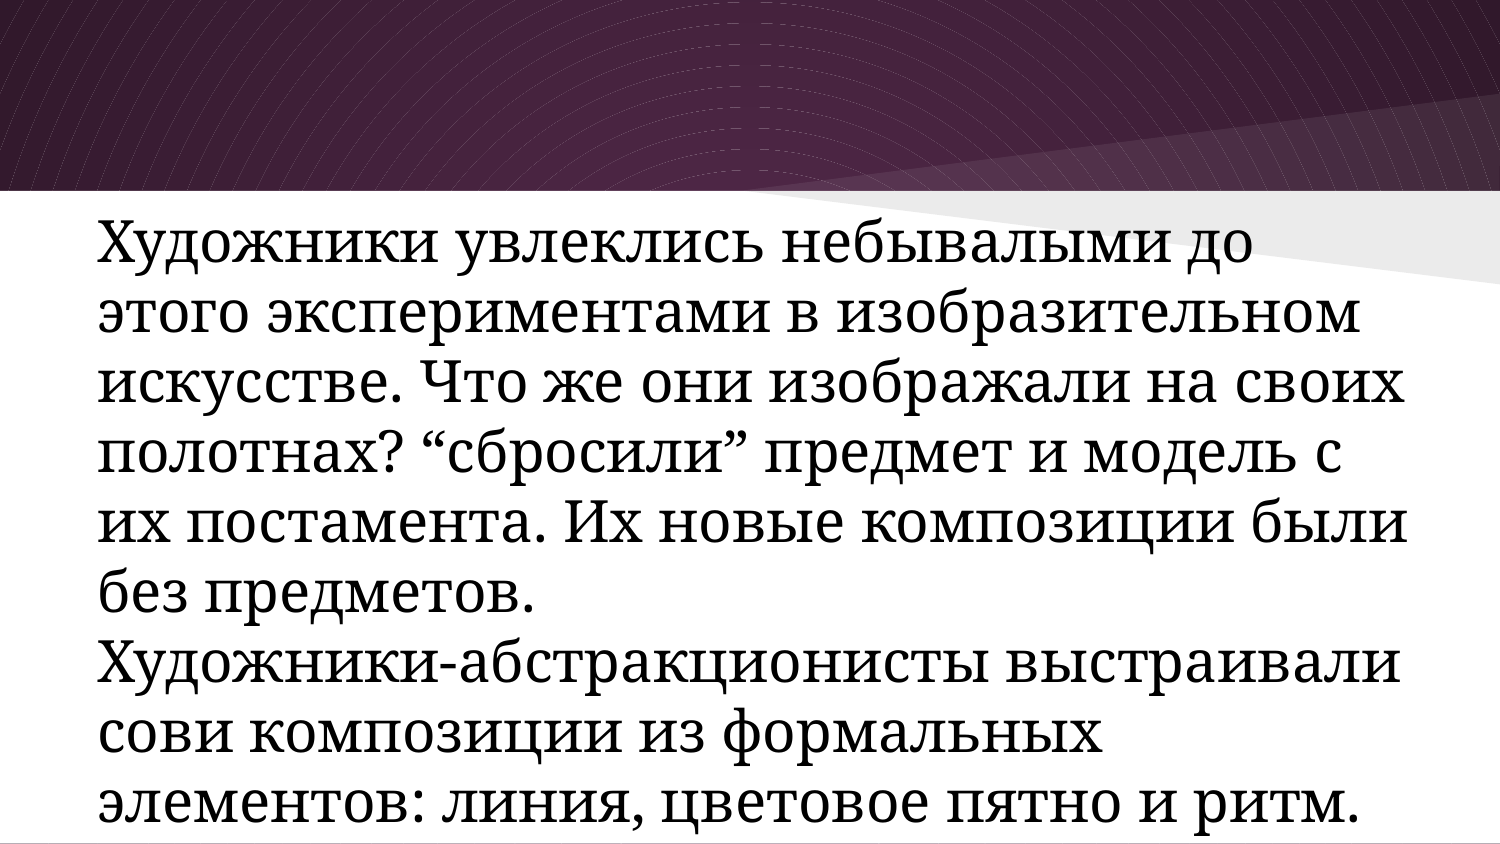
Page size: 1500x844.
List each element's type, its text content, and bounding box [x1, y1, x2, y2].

list Художники увлеклись небывалыми до этого экспериментами в изобразительном искусстве. Что же они изображали на своих полотнах? “сбросили” предмет и модель с их постамента. Их новые композиции были без предметов. Художники-абстракционисты выстраивали сови композиции из формальных элементов: линия, цветовое пятно и ритм. [82, 188, 1432, 844]
